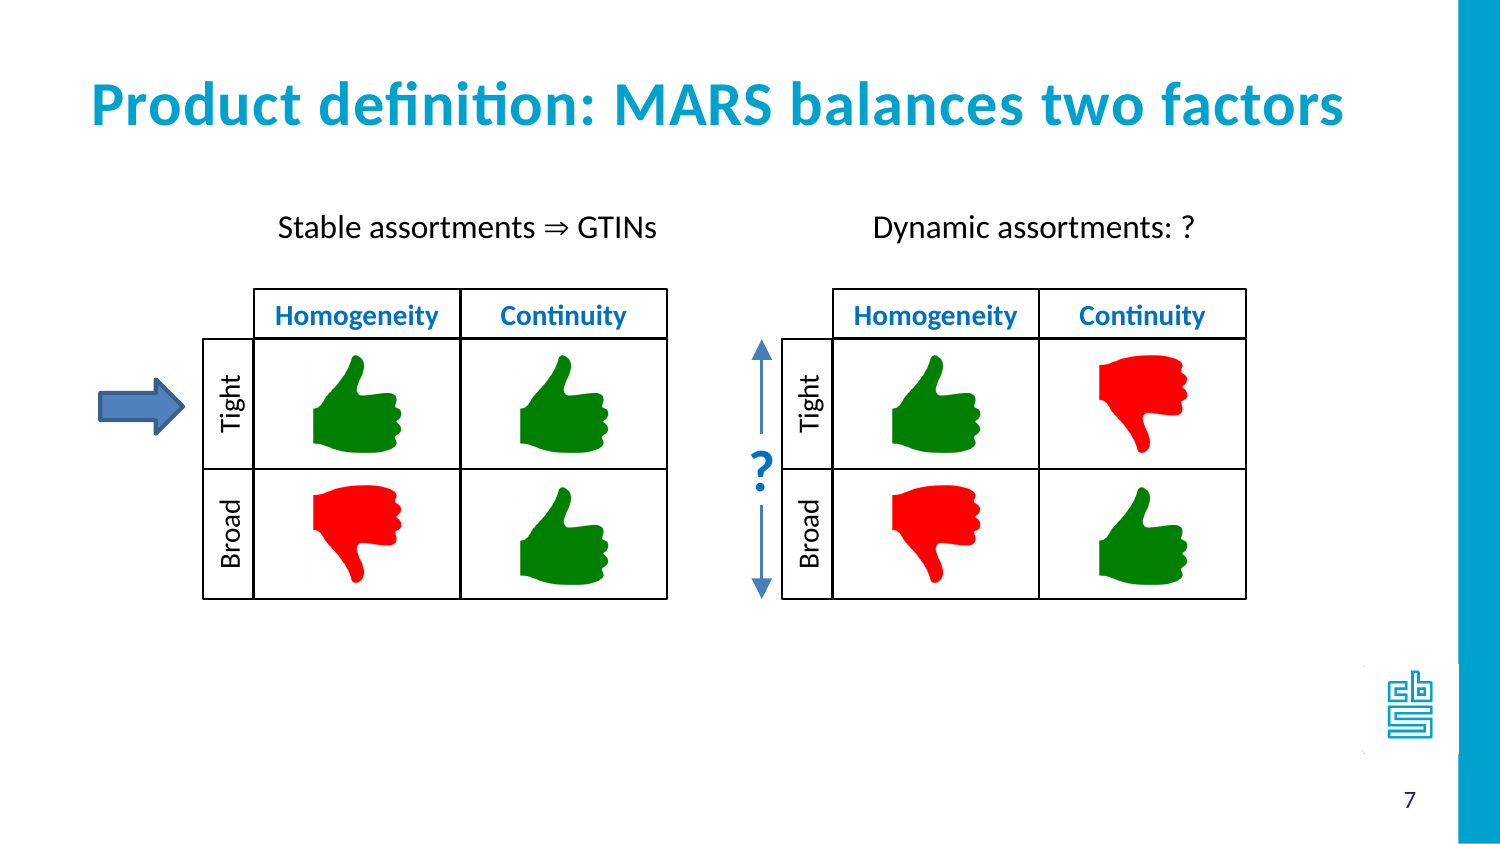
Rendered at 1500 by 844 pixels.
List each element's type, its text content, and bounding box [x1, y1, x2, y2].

text_box [462, 337, 669, 601]
text_box Stable assortments  GTINs [263, 197, 673, 252]
text_box Homogeneity [253, 288, 460, 339]
slide_number 7 [1361, 772, 1459, 826]
picture [515, 355, 613, 453]
picture [1361, 664, 1458, 754]
text_box Continuity [460, 288, 668, 339]
text_box Broad [782, 469, 832, 600]
text_box [98, 377, 186, 436]
picture [515, 487, 613, 585]
text_box Dynamic assortments: ? [858, 197, 1212, 252]
picture [887, 485, 985, 583]
text_box Tight [782, 339, 832, 469]
picture [1094, 487, 1192, 585]
picture [887, 355, 985, 453]
picture [308, 485, 406, 583]
text_box Continuity [1039, 288, 1247, 339]
text_box [252, 337, 459, 468]
text_box [831, 337, 1038, 468]
text_box Broad [203, 469, 253, 600]
list Product definition: MARS balances two factors [76, 55, 1388, 139]
text_box ? [733, 426, 791, 511]
text_box [1040, 337, 1248, 601]
picture [1094, 355, 1192, 453]
text_box Homogeneity [832, 288, 1039, 339]
text_box [831, 476, 1034, 601]
picture [308, 355, 406, 453]
text_box [252, 476, 456, 601]
text_box Tight [203, 339, 253, 469]
